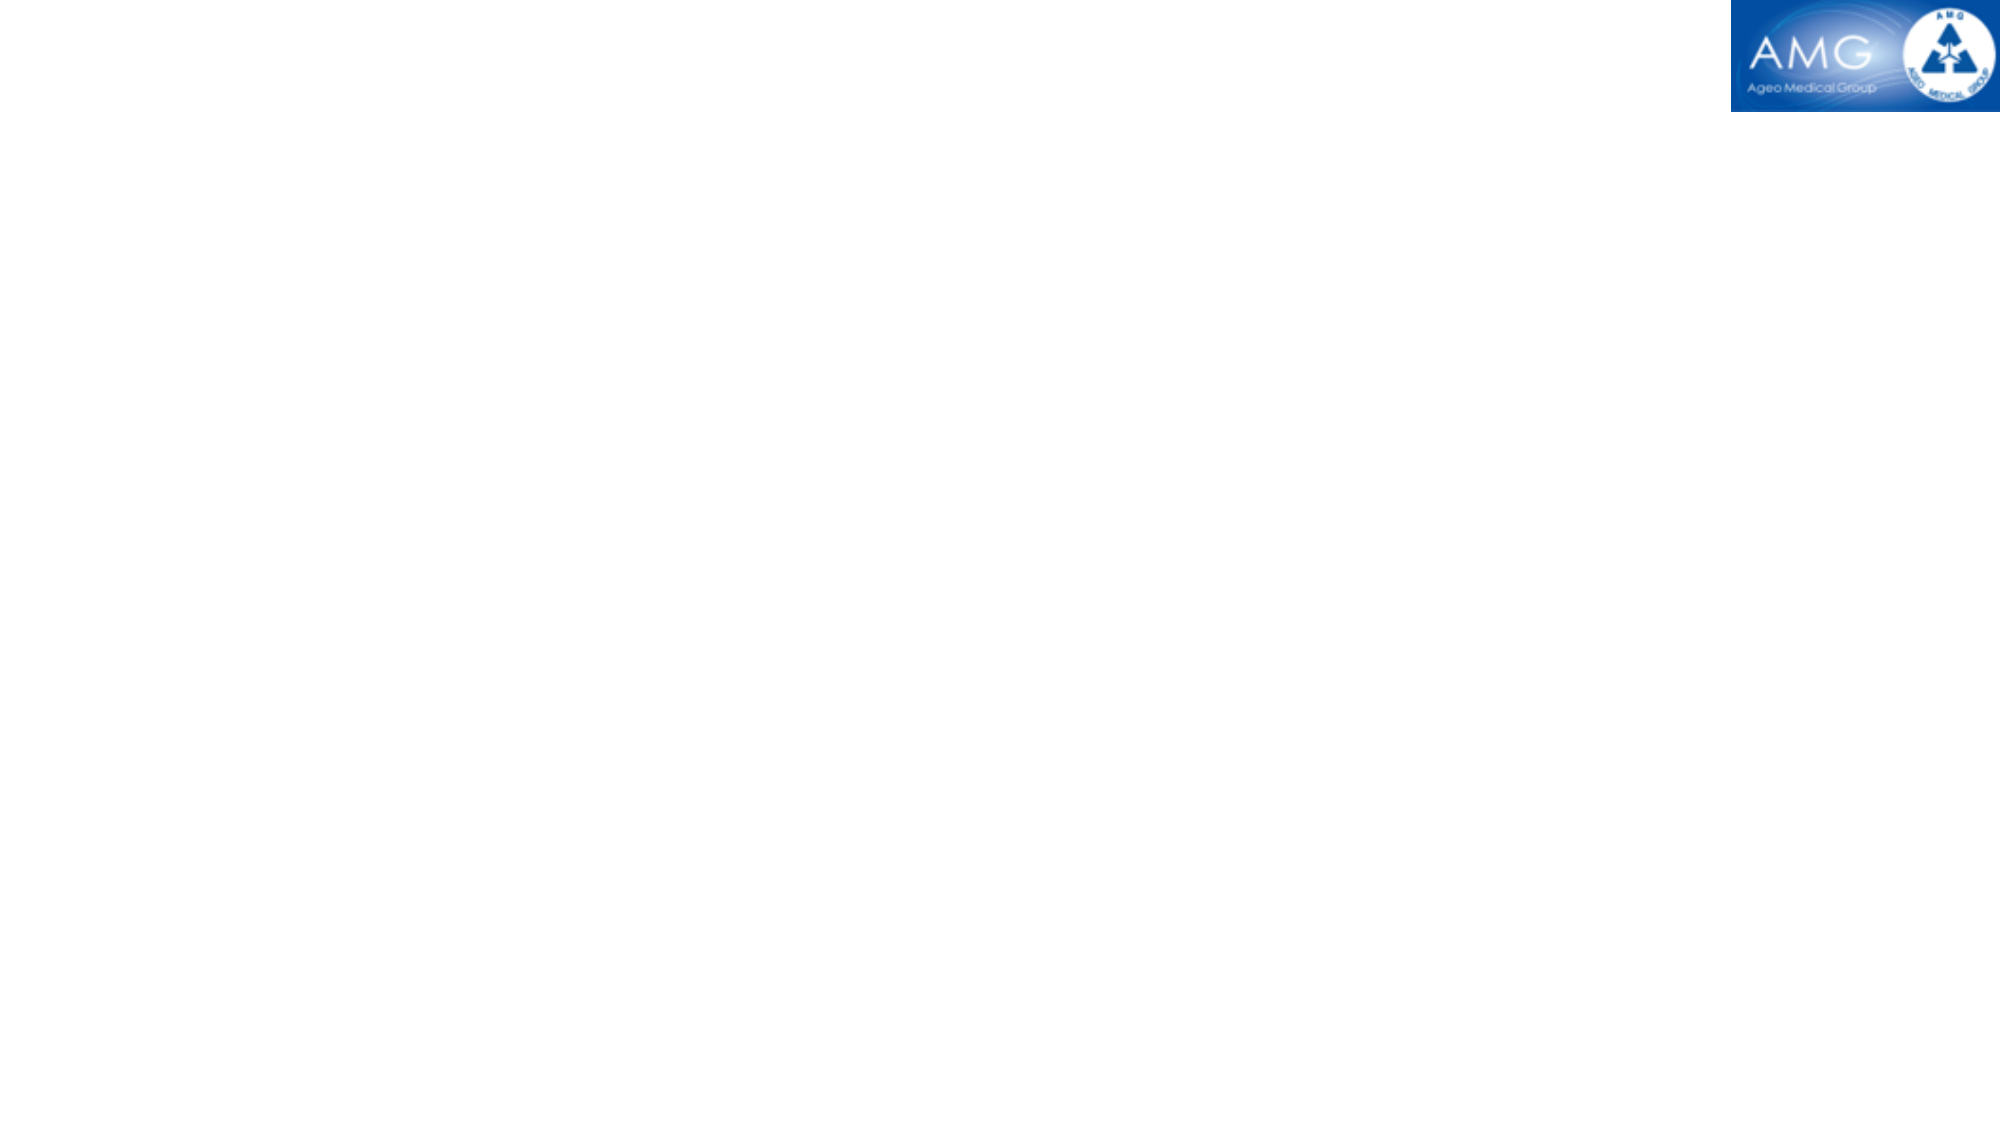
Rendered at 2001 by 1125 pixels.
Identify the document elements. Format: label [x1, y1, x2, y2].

picture [1731, 0, 2000, 112]
